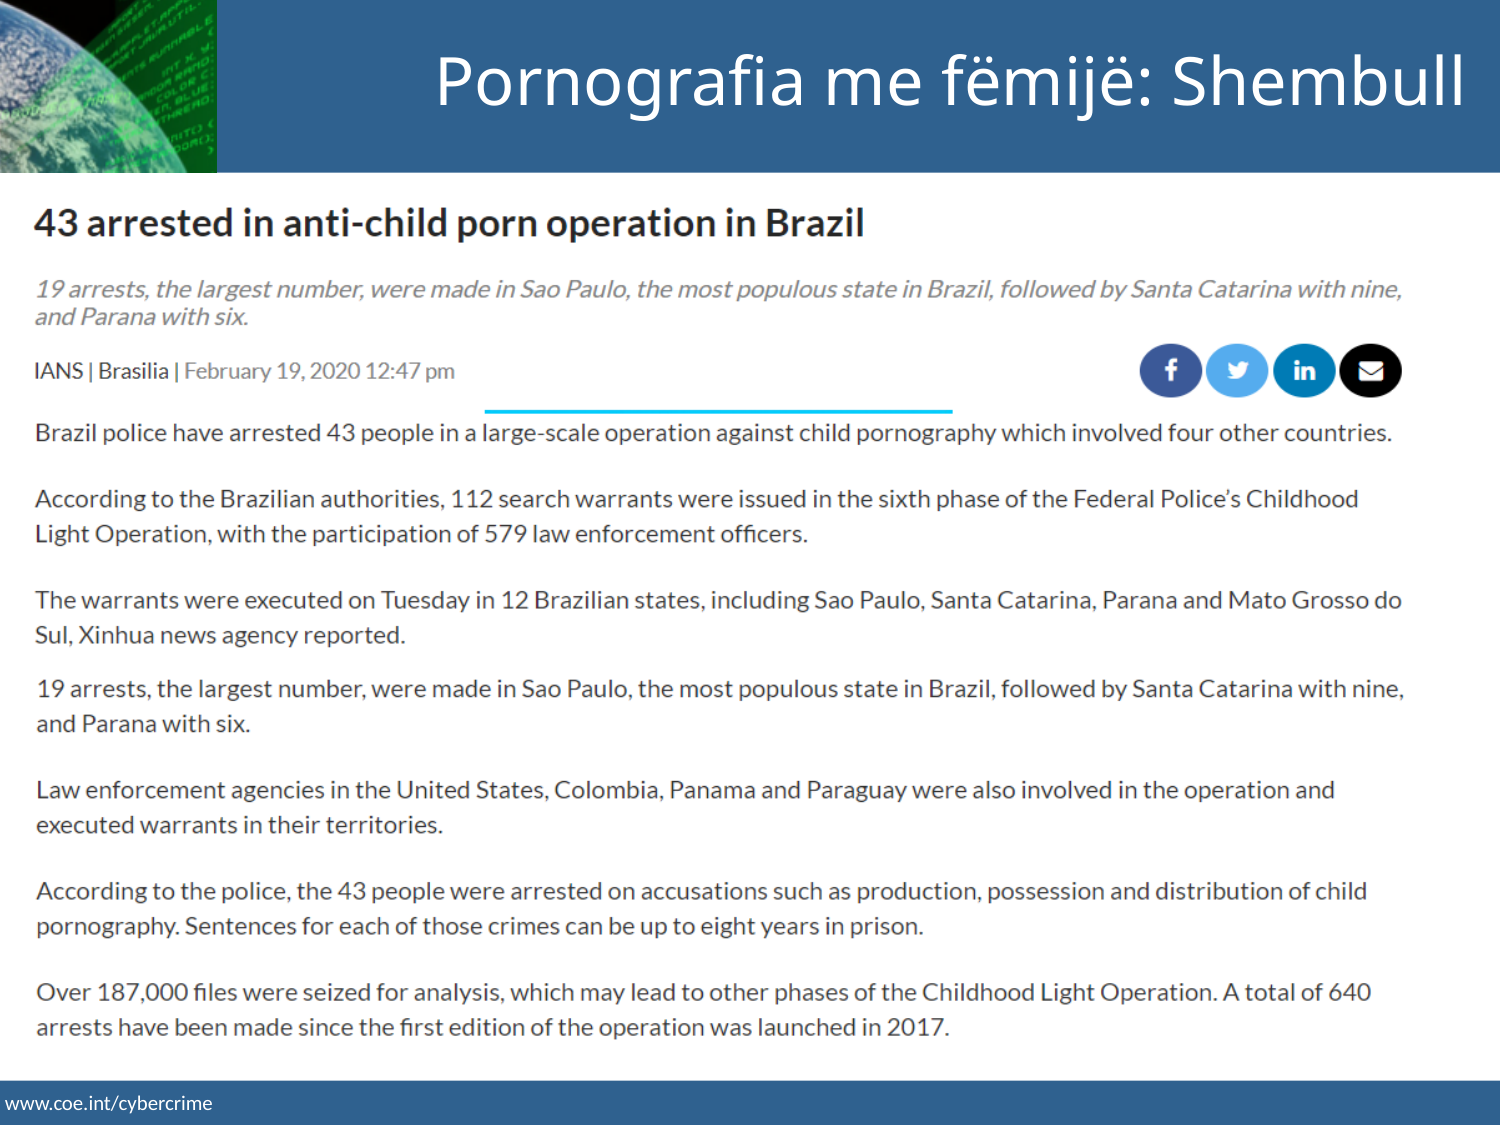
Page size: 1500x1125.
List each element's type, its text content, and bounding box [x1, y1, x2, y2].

picture [17, 194, 1500, 1077]
text_box Pornografia me fëmijë: Shembull [230, 31, 1483, 126]
picture [0, 0, 217, 173]
